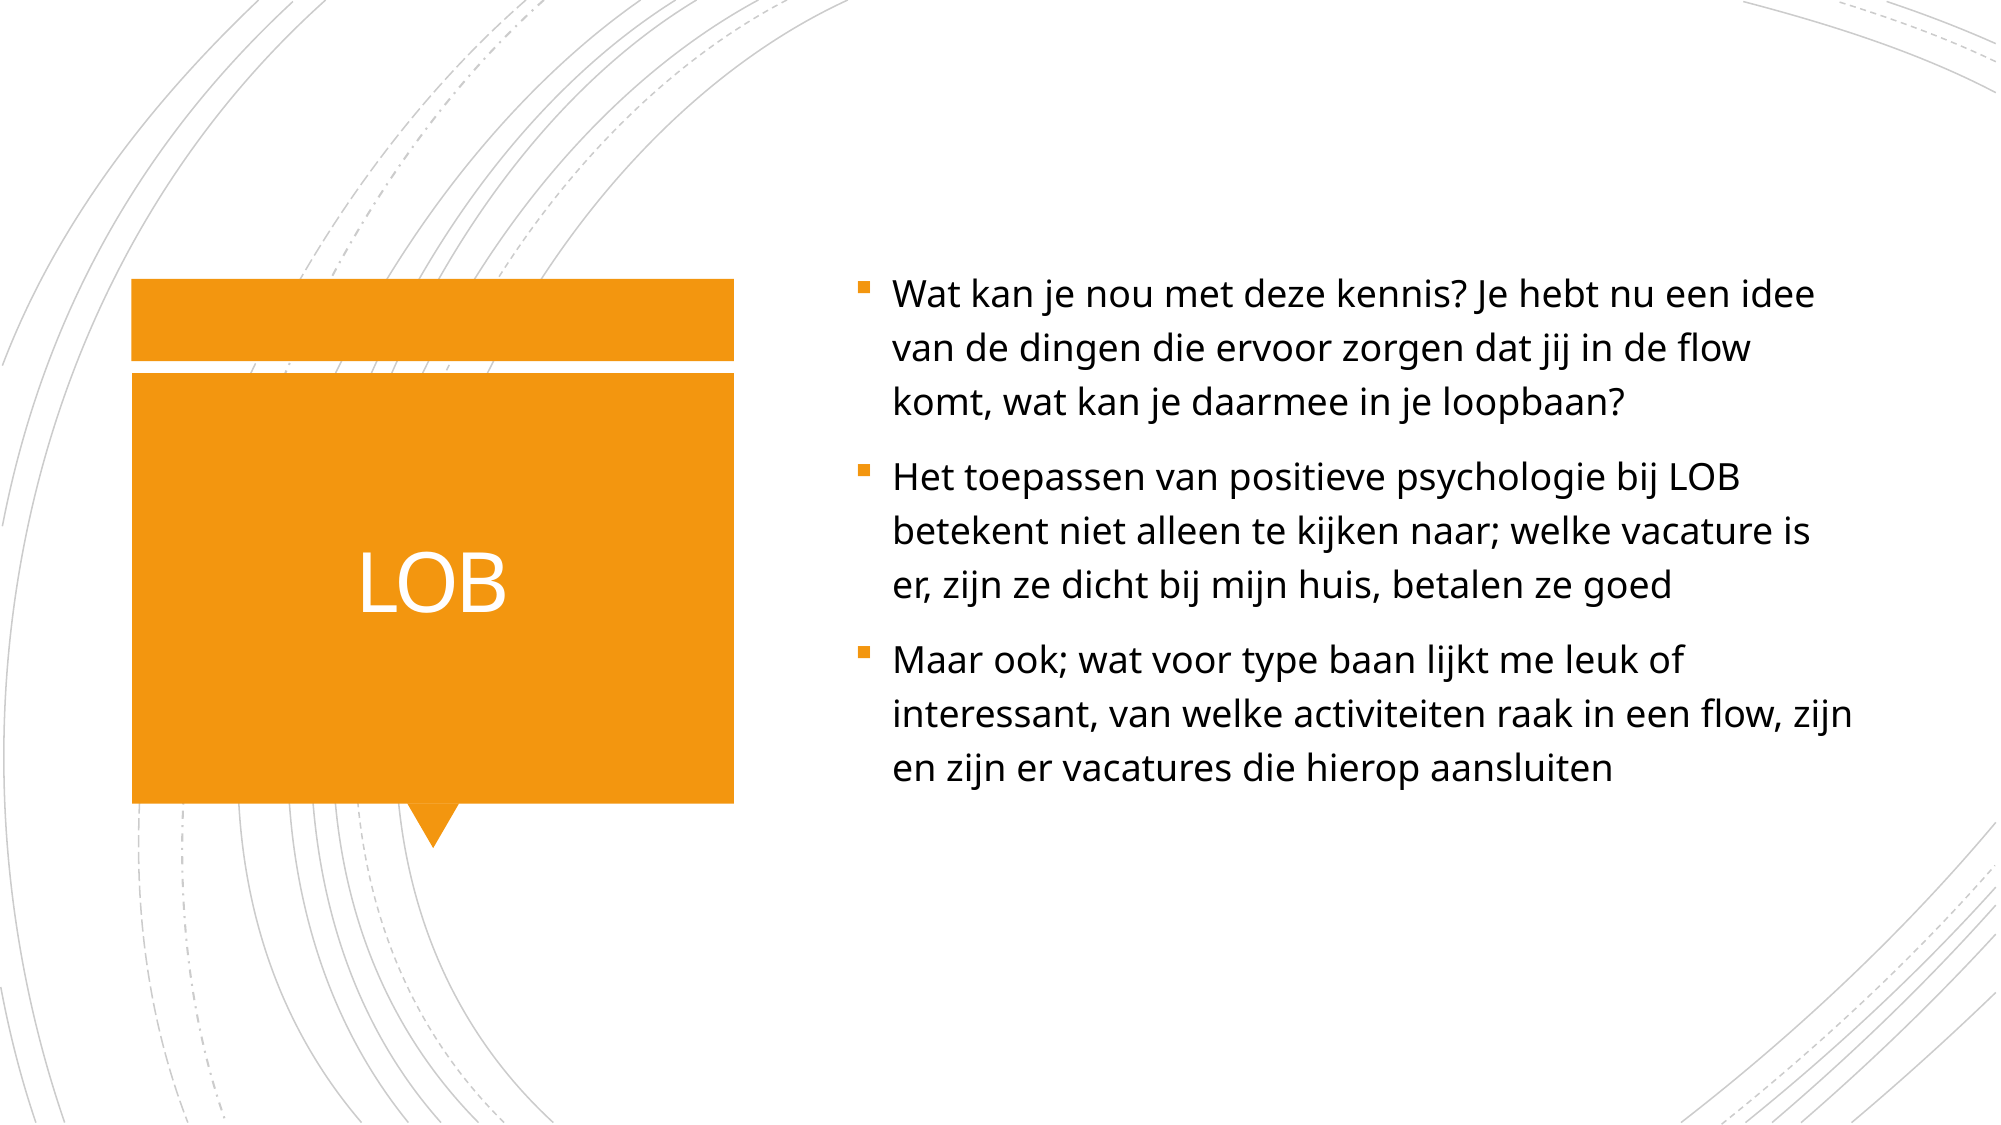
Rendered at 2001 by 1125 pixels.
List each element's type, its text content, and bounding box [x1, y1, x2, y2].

title LOB [145, 385, 720, 789]
list Wat kan je nou met deze kennis? Je hebt nu een idee van de dingen die ervoor zorgen dat jij in de flow komt, wat kan je daarmee in je loopbaan? Het toepassen van positieve psychologie bij LOB betekent niet alleen te kijken naar; welke vacature is er, zijn ze dicht bij mijn huis, betalen ze goed Maar ook; wat voor type baan lijkt me leuk of interessant, van welke activiteiten raak in een flow, zijn en zijn er vacatures die hierop aansluiten [839, 131, 1871, 993]
